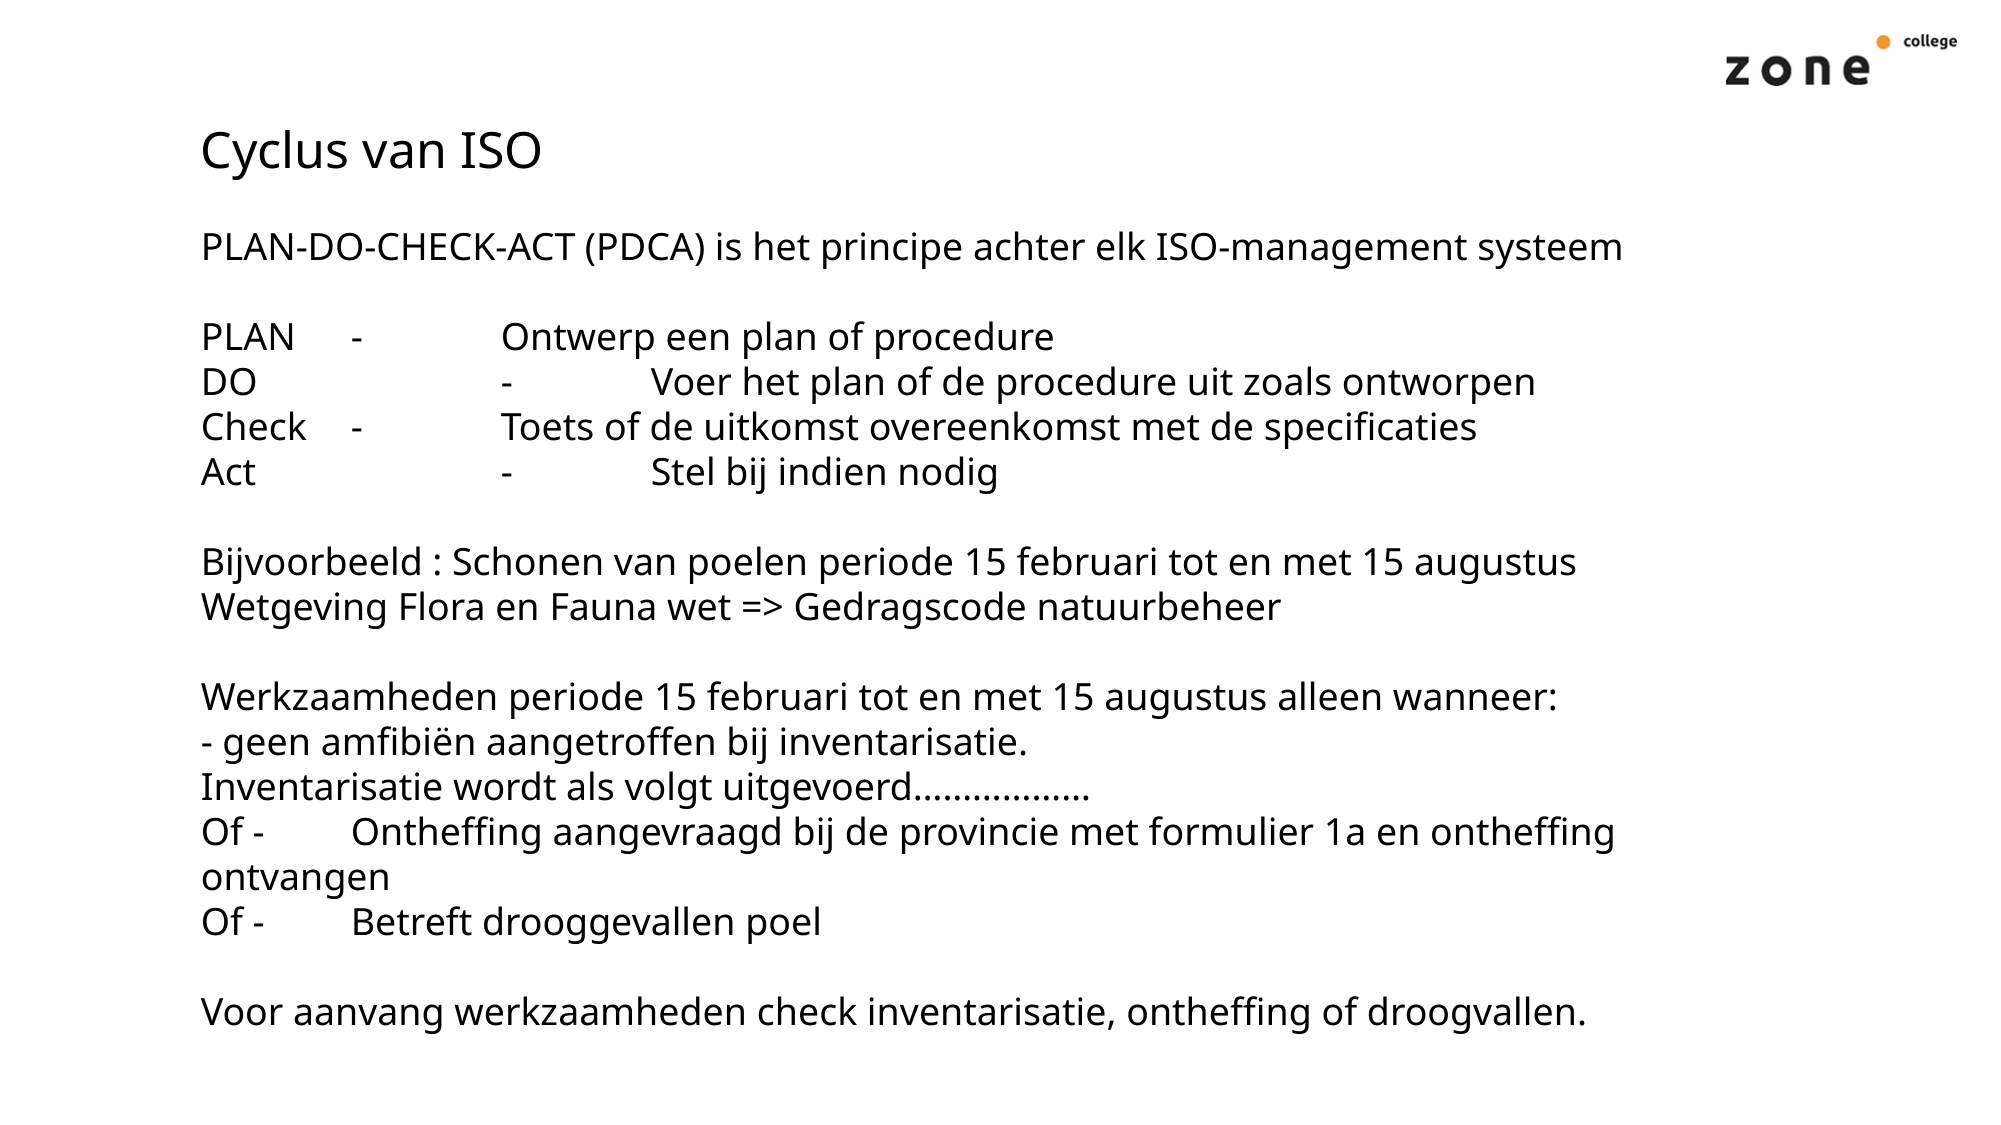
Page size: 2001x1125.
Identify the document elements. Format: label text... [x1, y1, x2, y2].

picture [1725, 33, 1957, 86]
text_box Cyclus van ISO PLAN-DO-CHECK-ACT (PDCA) is het principe achter elk ISO-management systeem PLAN - Ontwerp een plan of procedure DO - Voer het plan of de procedure uit zoals ontworpen Check - Toets of de uitkomst overeenkomst met de specificaties Act - Stel bij indien nodig Bijvoorbeeld : Schonen van poelen periode 15 februari tot en met 15 augustus Wetgeving Flora en Fauna wet => Gedragscode natuurbeheer Werkzaamheden periode 15 februari tot en met 15 augustus alleen wanneer: - geen amfibiën aangetroffen bij inventarisatie. Inventarisatie wordt als volgt uitgevoerd……………… Of - Ontheffing aangevraagd bij de provincie met formulier 1a en ontheffing ontvangen Of - Betreft drooggevallen poel Voor aanvang werkzaamheden check inventarisatie, ontheffing of droogvallen. [186, 111, 1796, 1125]
